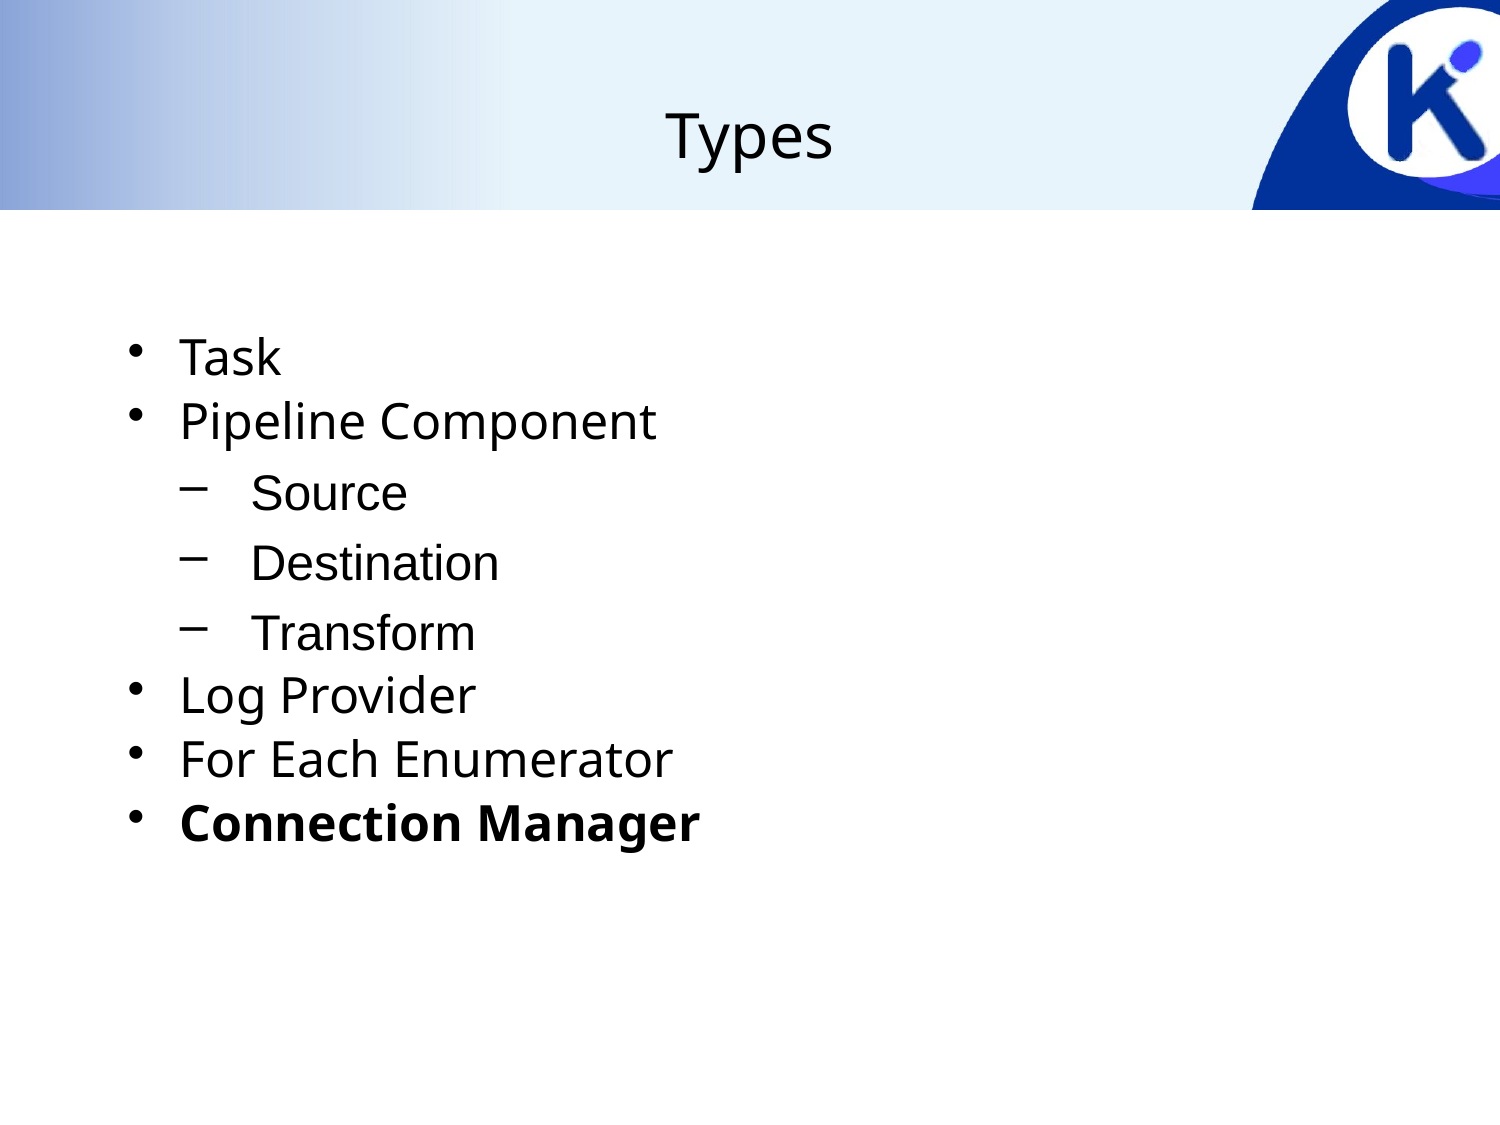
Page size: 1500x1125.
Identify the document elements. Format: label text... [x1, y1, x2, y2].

title Types [0, 46, 1500, 235]
picture [0, 0, 1500, 46]
list Task Pipeline Component Source Destination Transform Log Provider For Each Enumerator Connection Manager [112, 324, 1388, 1076]
